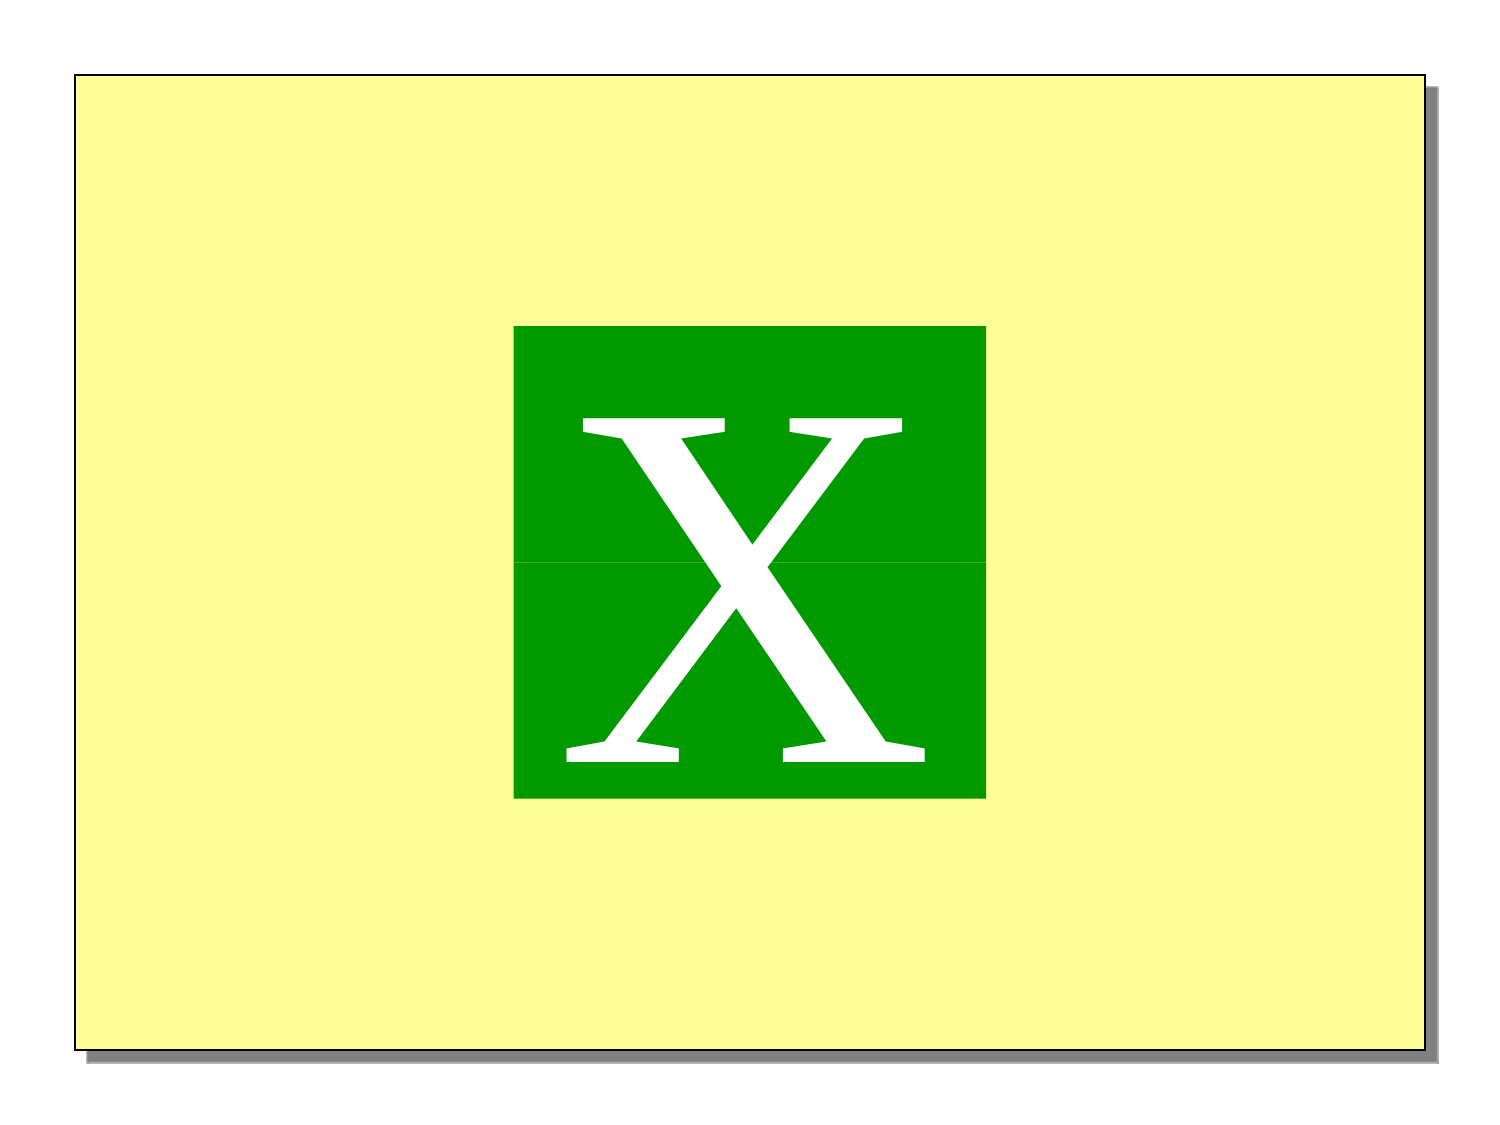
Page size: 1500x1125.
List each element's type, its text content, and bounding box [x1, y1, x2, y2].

text_box [950, 326, 987, 562]
text_box [950, 562, 987, 799]
text_box X [540, 229, 950, 875]
text_box [513, 326, 540, 562]
text_box [513, 562, 540, 799]
text_box [74, 74, 1425, 1050]
